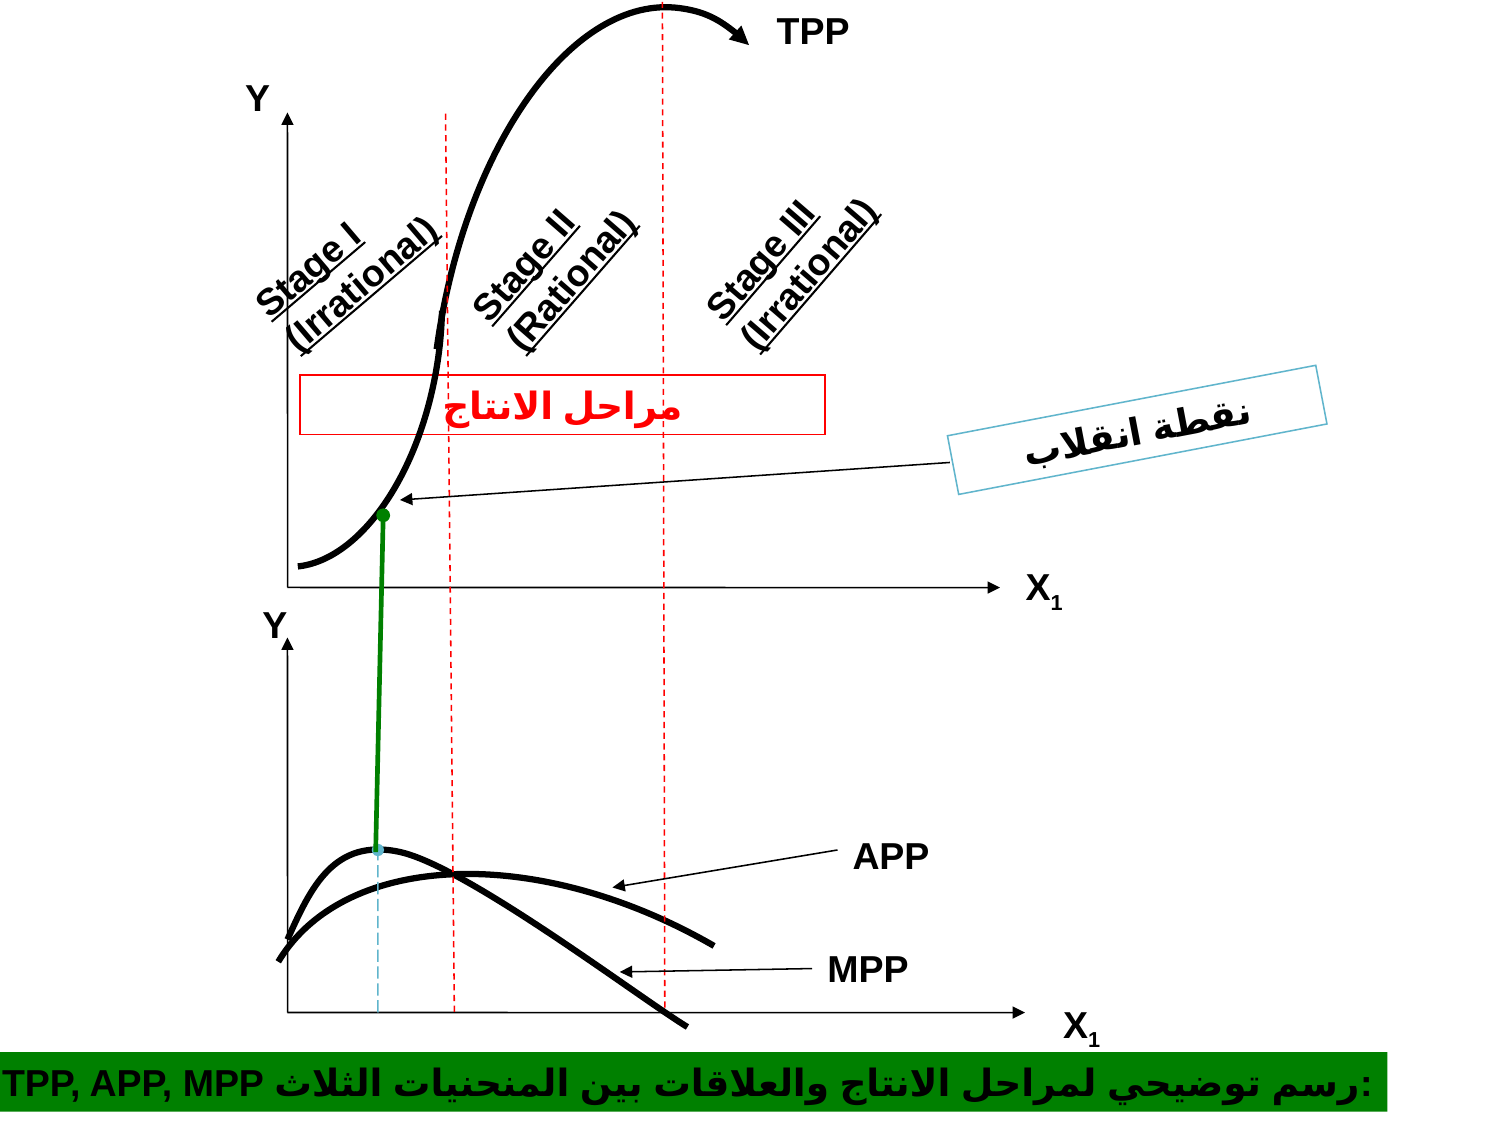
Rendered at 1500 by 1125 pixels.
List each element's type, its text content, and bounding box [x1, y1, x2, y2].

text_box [230, 0, 1325, 1054]
text_box TPP, APP, MPP رسم توضيحي لمراحل الانتاج والعلاقات بين المنحنيات الثلاث: [0, 1052, 527, 1112]
text_box TPP, APP, MPP رسم توضيحي لمراحل الانتاج والعلاقات بين المنحنيات الثلاث: [624, 1052, 1388, 1112]
text_box [447, 1063, 650, 1125]
